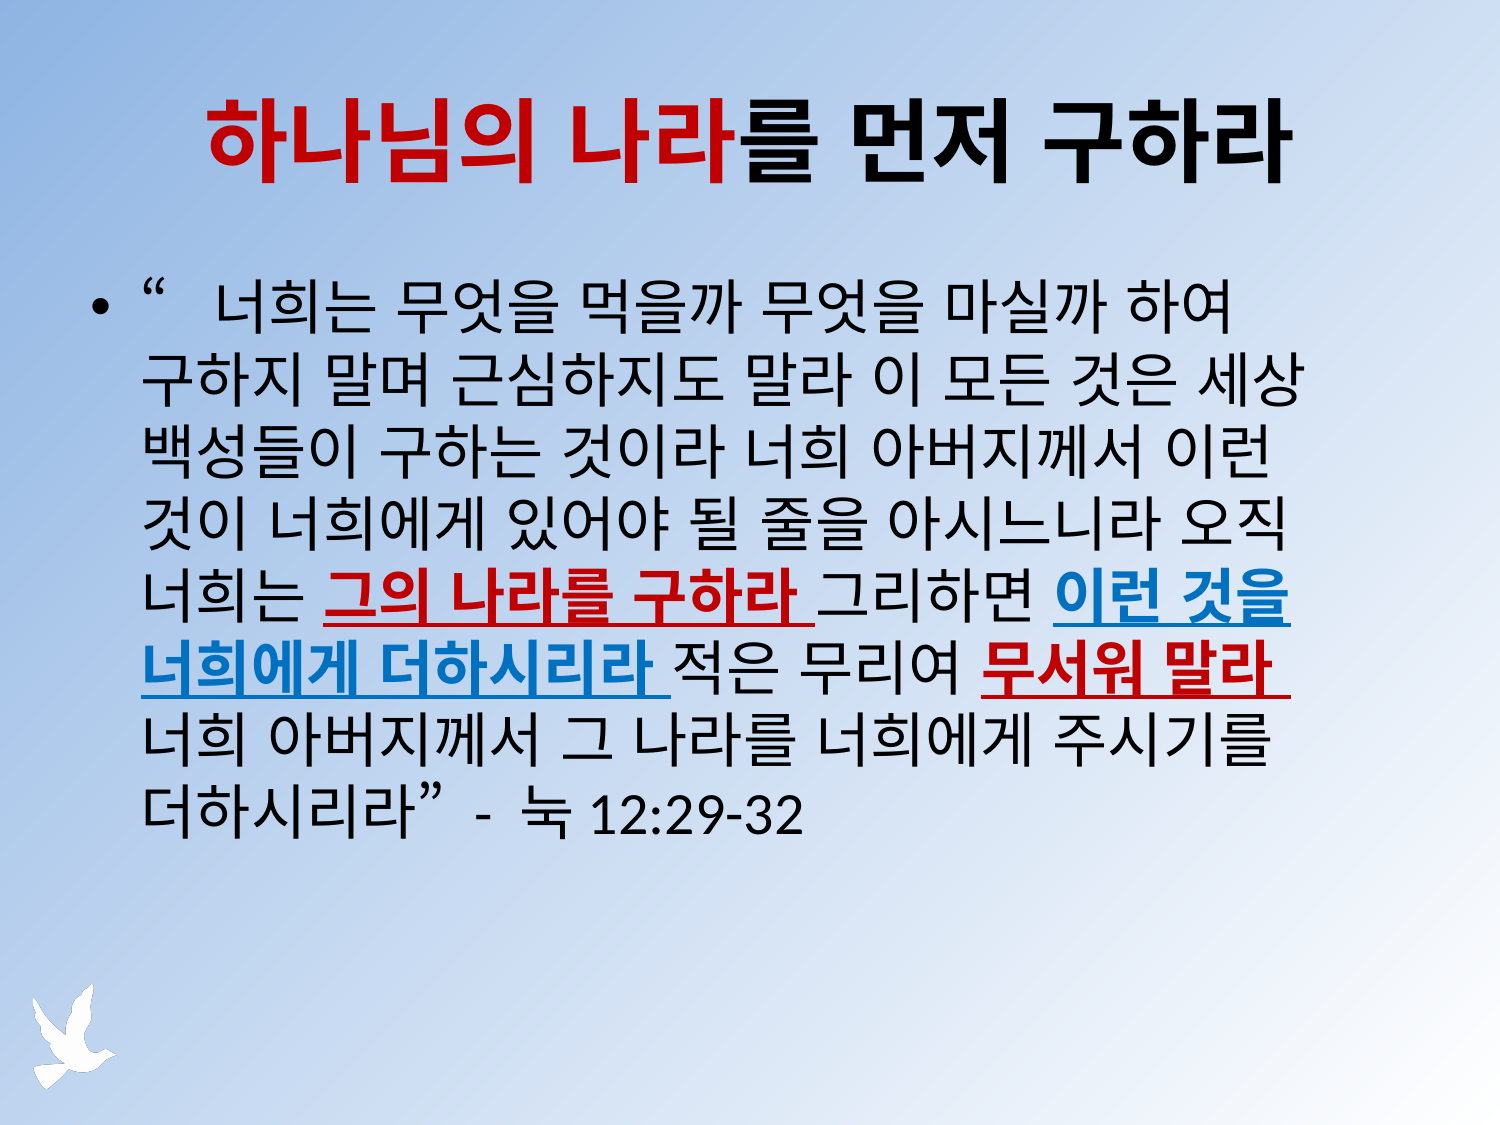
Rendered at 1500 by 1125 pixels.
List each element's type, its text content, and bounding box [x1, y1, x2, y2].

picture [32, 983, 118, 1089]
list “너희는 무엇을 먹을까 무엇을 마실까 하여 구하지 말며 근심하지도 말라 이 모든 것은 세상 백성들이 구하는 것이라 너희 아버지께서 이런 것이 너희에게 있어야 될 줄을 아시느니라 오직 너희는 그의 나라를 구하라 그리하면 이런 것을 너희에게 더하시리라 적은 무리여 무서워 말라 너희 아버지께서 그 나라를 너희에게 주시기를 더하시리라” - 눅12:29-32 [75, 262, 1425, 1005]
title 하나님의 나라를 먼저 구하라 [75, 45, 1425, 233]
